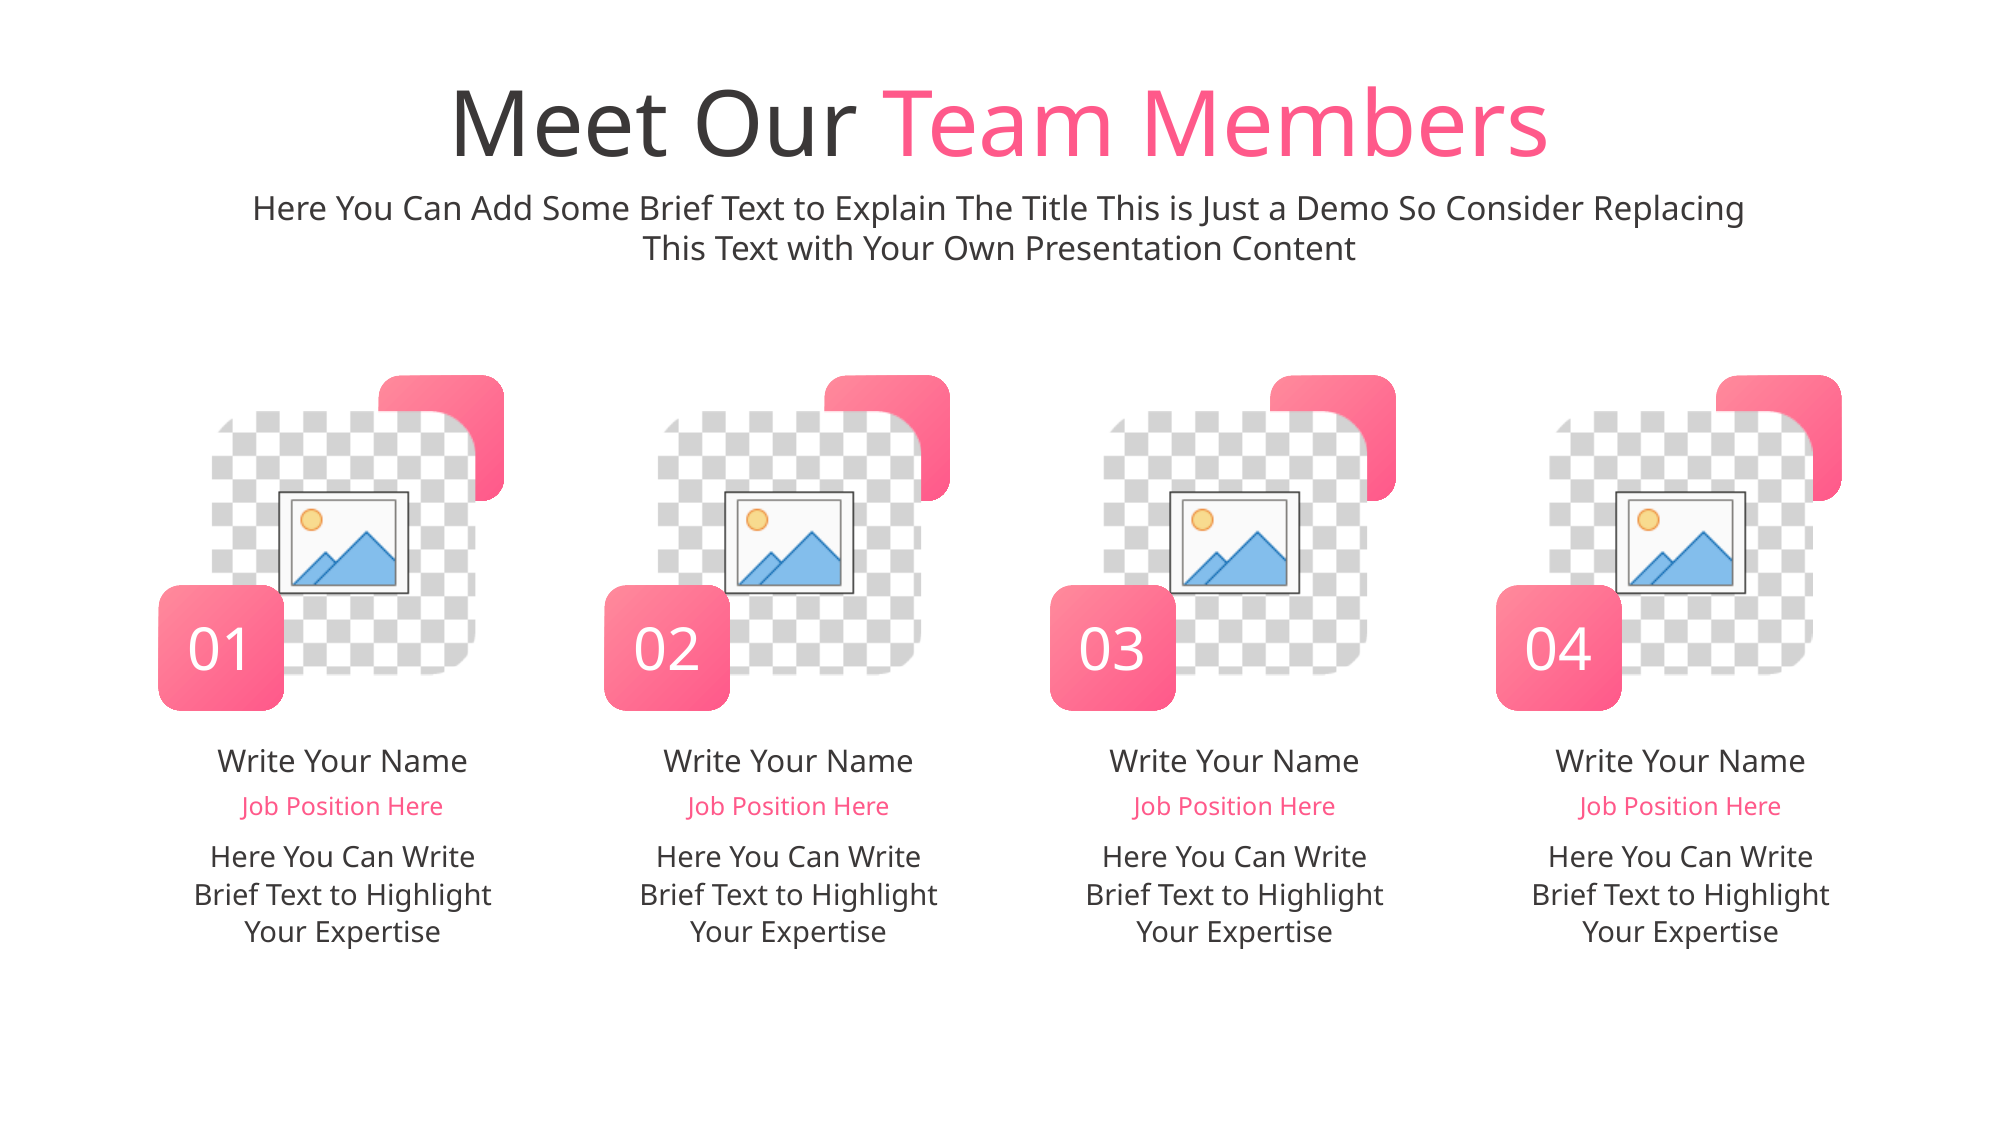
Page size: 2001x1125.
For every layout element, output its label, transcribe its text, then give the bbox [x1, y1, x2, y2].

text_box Write Your Name [606, 734, 971, 787]
text_box [158, 585, 284, 711]
text_box 02 [618, 604, 717, 691]
text_box Here You Can Write Brief Text to Highlight Your Expertise [606, 828, 971, 956]
text_box Write Your Name [1052, 734, 1417, 787]
text_box 03 [1063, 604, 1162, 691]
picture [1103, 411, 1368, 676]
text_box Write Your Name [160, 734, 525, 787]
text_box [1050, 585, 1176, 711]
text_box [378, 375, 504, 501]
text_box Here You Can Write Brief Text to Highlight Your Expertise [1498, 828, 1863, 956]
text_box Job Position Here [1498, 787, 1863, 828]
text_box Job Position Here [606, 787, 971, 828]
picture [211, 411, 476, 676]
text_box [1496, 585, 1622, 711]
picture [1549, 411, 1813, 676]
text_box 01 [172, 604, 271, 691]
text_box [824, 375, 950, 501]
text_box Meet Our Team Members [232, 57, 1768, 179]
text_box [604, 585, 730, 711]
text_box Write Your Name [1498, 734, 1863, 787]
text_box Here You Can Write Brief Text to Highlight Your Expertise [160, 828, 525, 956]
text_box Here You Can Write Brief Text to Highlight Your Expertise [1052, 828, 1417, 956]
picture [657, 411, 922, 676]
text_box [1716, 375, 1842, 501]
text_box Here You Can Add Some Brief Text to Explain The Title This is Just a Demo So Consider Replacing This Text with Your Own Presentation Content [232, 179, 1768, 275]
text_box Job Position Here [160, 787, 525, 828]
text_box [1270, 375, 1396, 501]
text_box 04 [1510, 604, 1608, 691]
text_box Job Position Here [1052, 787, 1417, 828]
